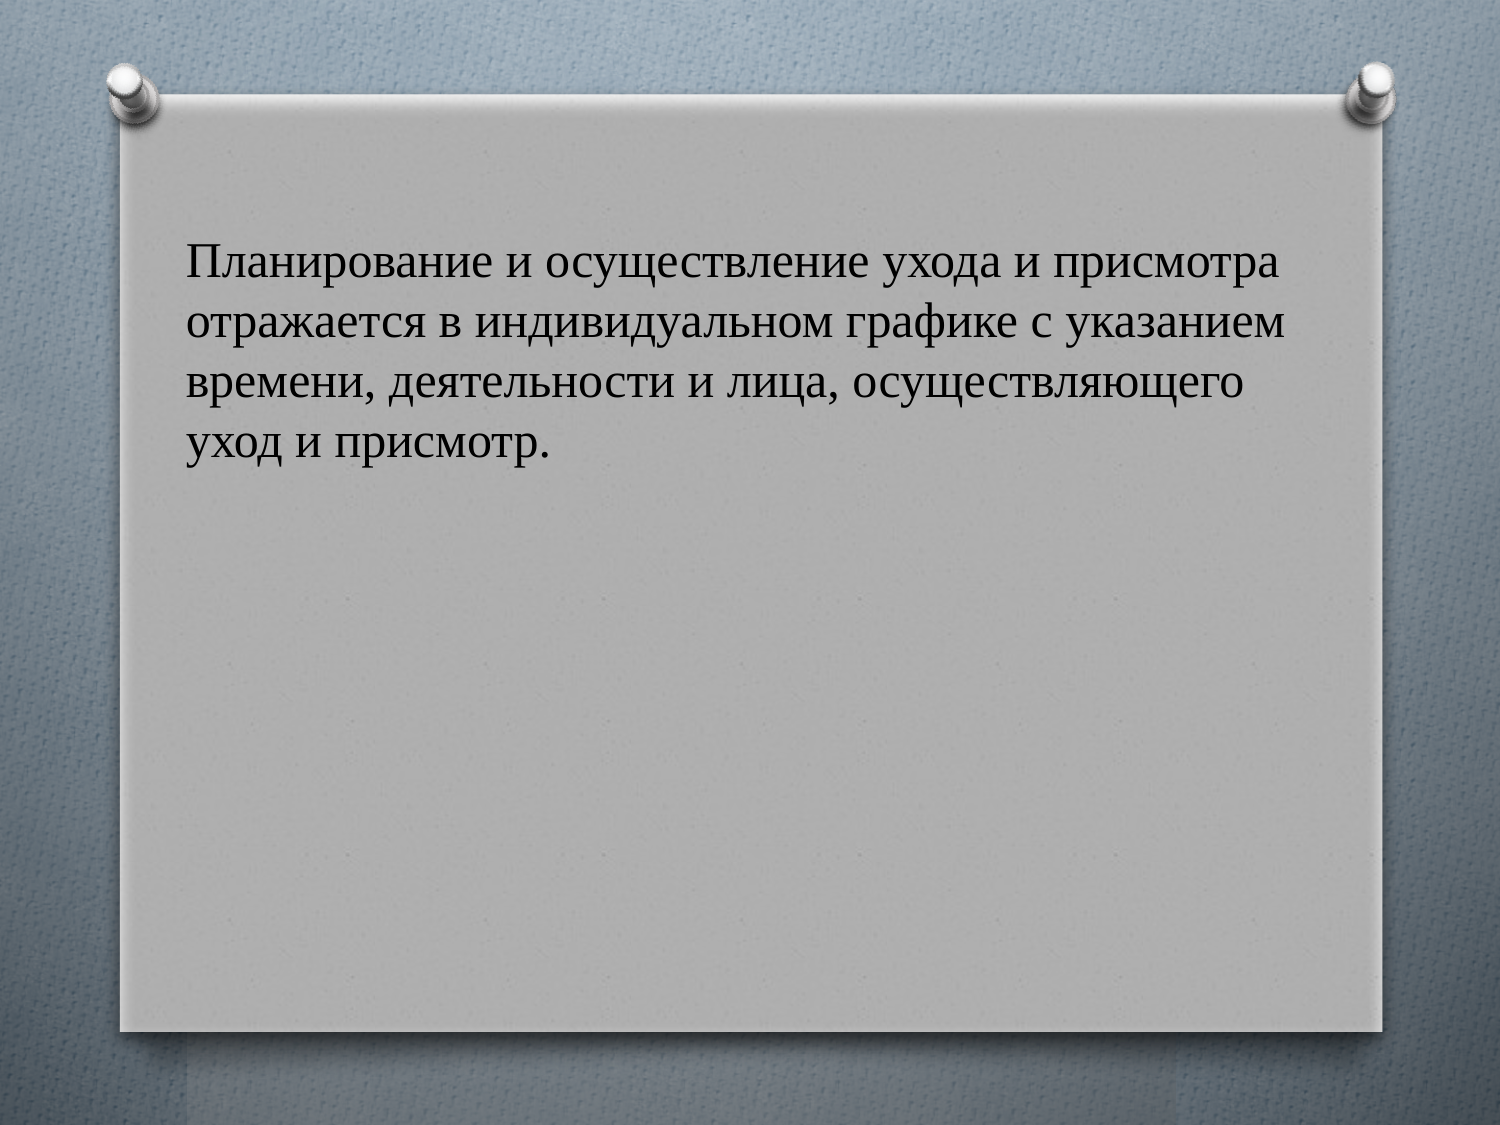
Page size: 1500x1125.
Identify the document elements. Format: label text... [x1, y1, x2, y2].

picture [1317, 35, 1439, 156]
picture [75, 29, 198, 153]
text_box Планирование и осуществление ухода и присмотра отражается в индивидуальном графике с указанием времени, деятельности и лица, осуществляющего уход и присмотр. [171, 219, 1329, 475]
